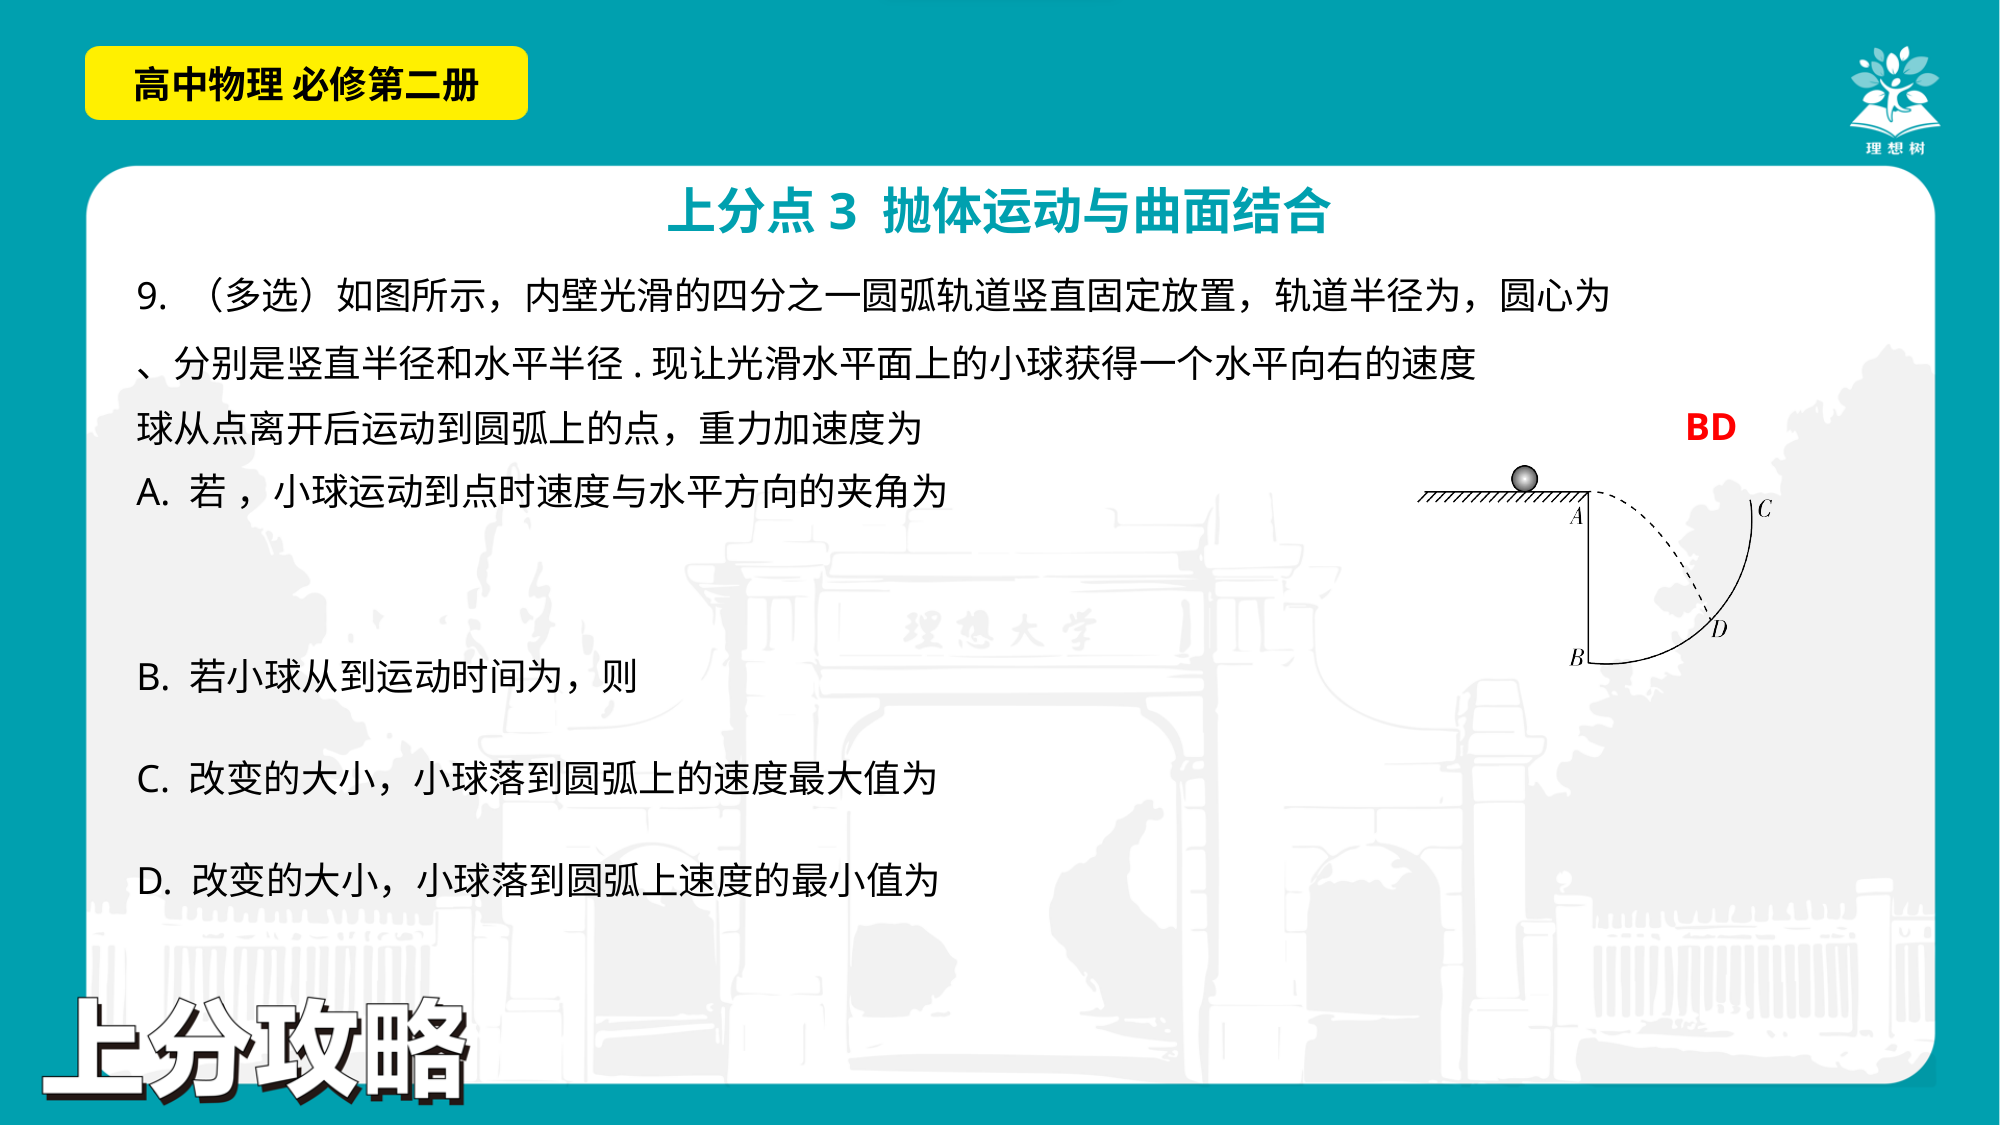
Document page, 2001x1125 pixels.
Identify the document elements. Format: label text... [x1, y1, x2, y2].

picture [0, 0, 2000, 1125]
text_box BD [1670, 383, 1752, 442]
